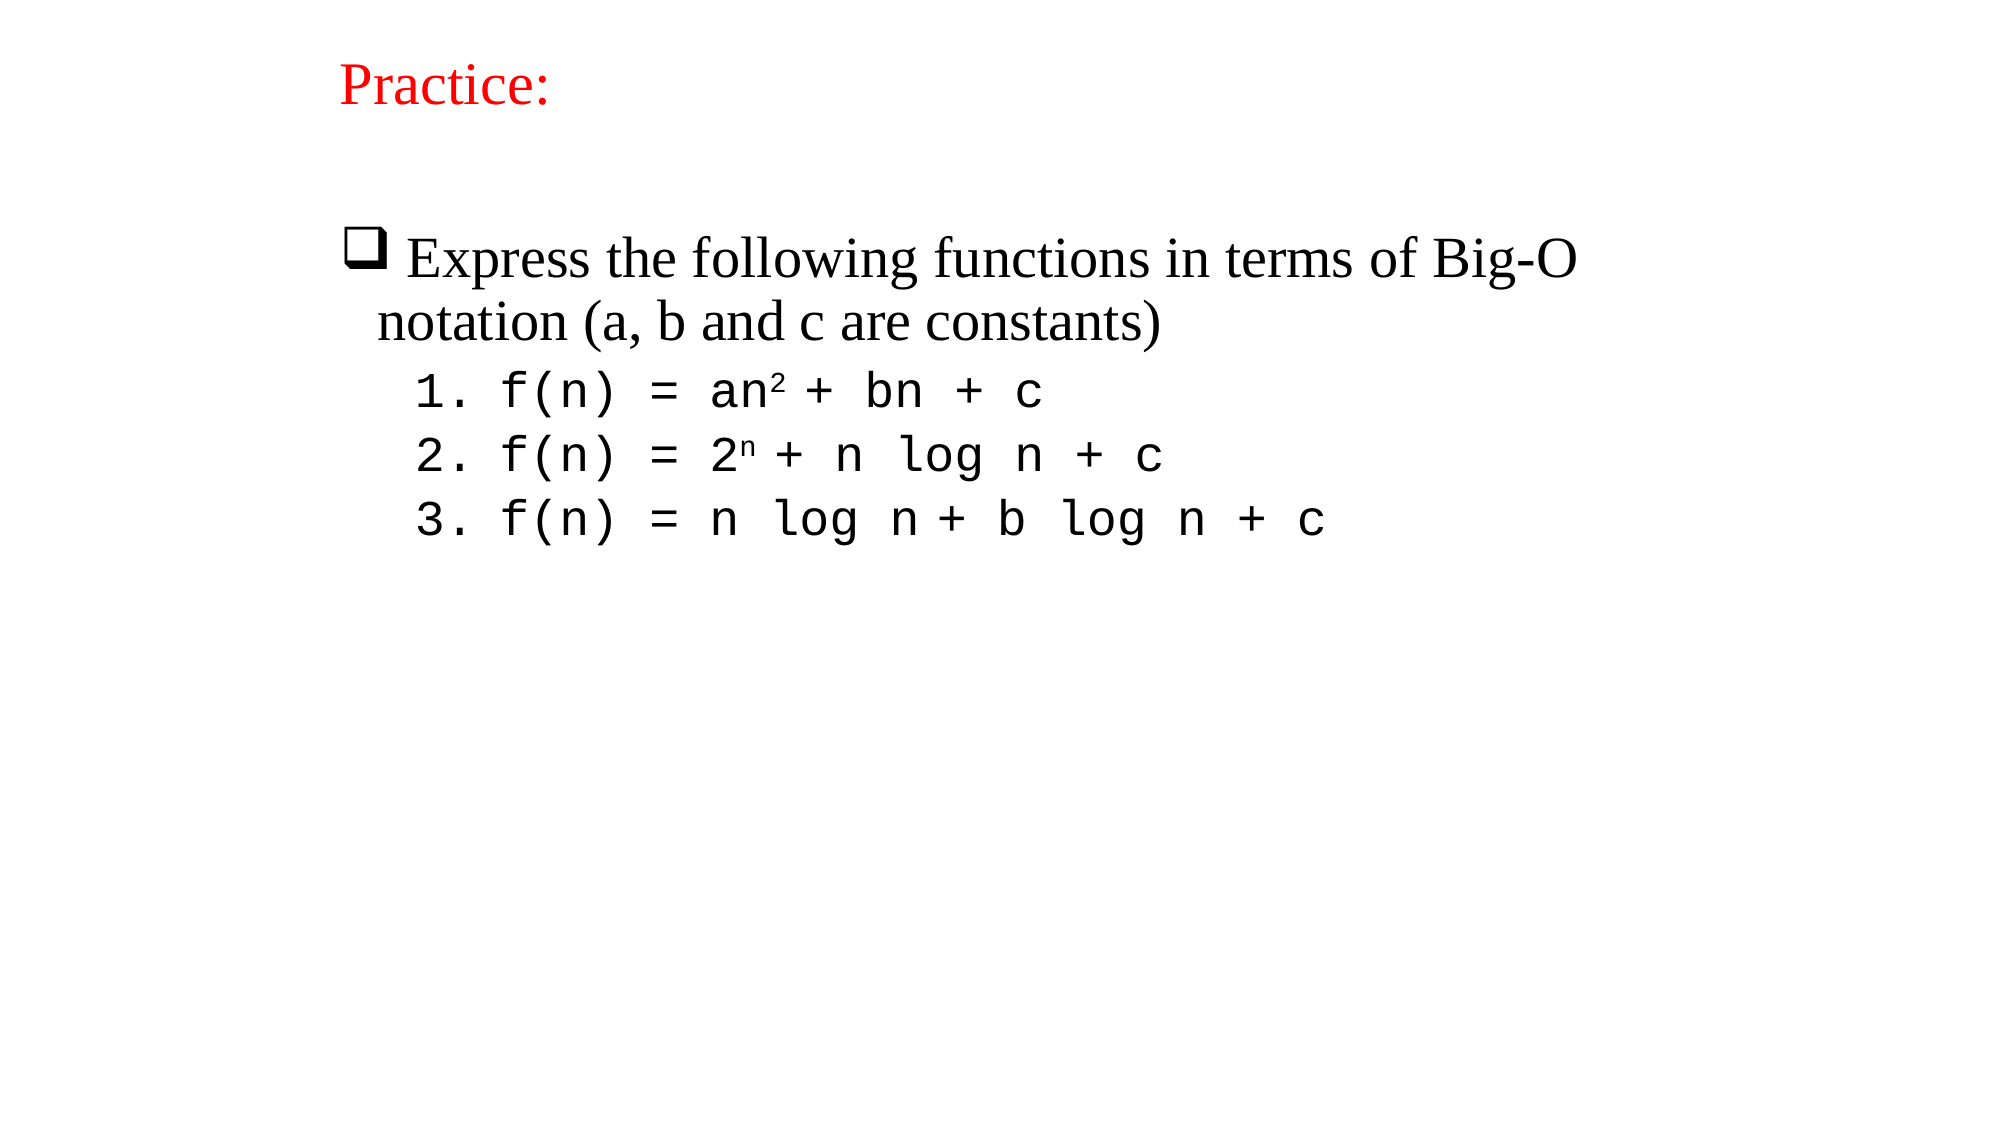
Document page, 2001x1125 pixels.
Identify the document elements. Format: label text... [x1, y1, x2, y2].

list Express the following functions in terms of Big-O notation (a, b and c are constants) f(n) = an2 + bn + c f(n) = 2n + n log n + c f(n) = n log n + b log n + c [324, 219, 1676, 1006]
title Practice: [324, 44, 1676, 126]
